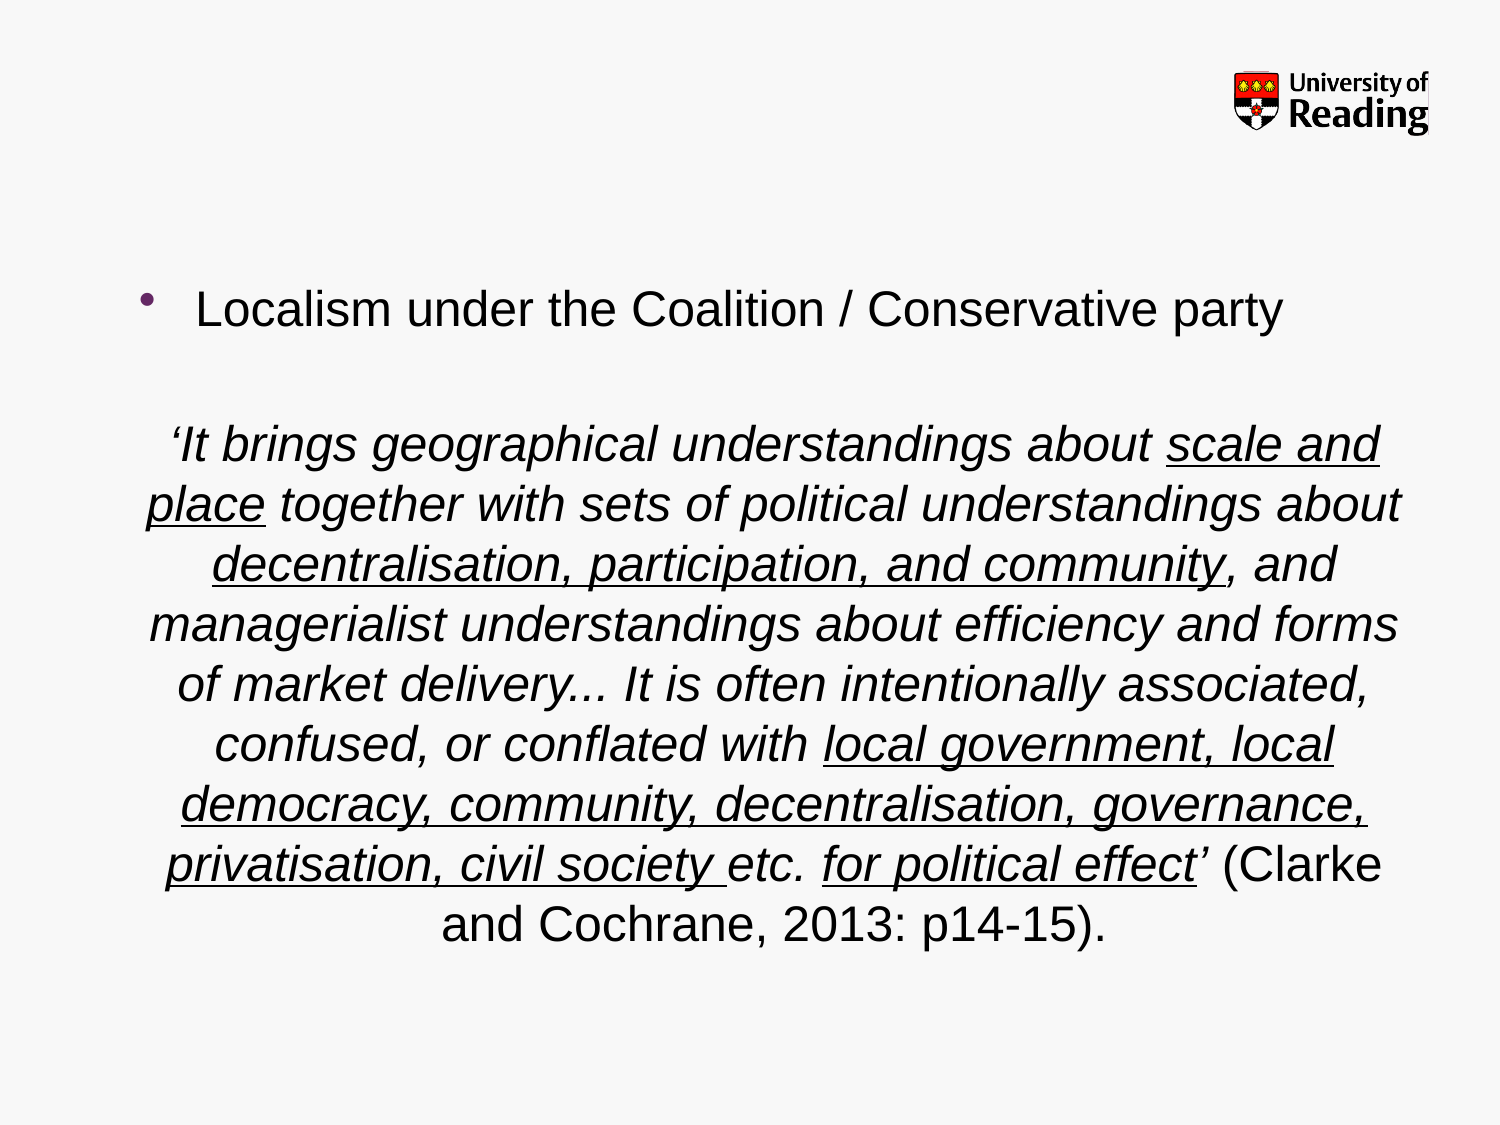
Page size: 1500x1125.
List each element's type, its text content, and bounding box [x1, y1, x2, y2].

picture [1234, 71, 1429, 136]
list Localism under the Coalition / Conservative party ‘It brings geographical understandings about scale and place together with sets of political understandings about decentralisation, participation, and community, and managerialist understandings about efficiency and forms of market delivery... It is often intentionally associated, confused, or conflated with local government, local democracy, community, decentralisation, governance, privatisation, civil society etc. for political effect’ (Clarke and Cochrane, 2013: p14-15). [123, 262, 1426, 976]
